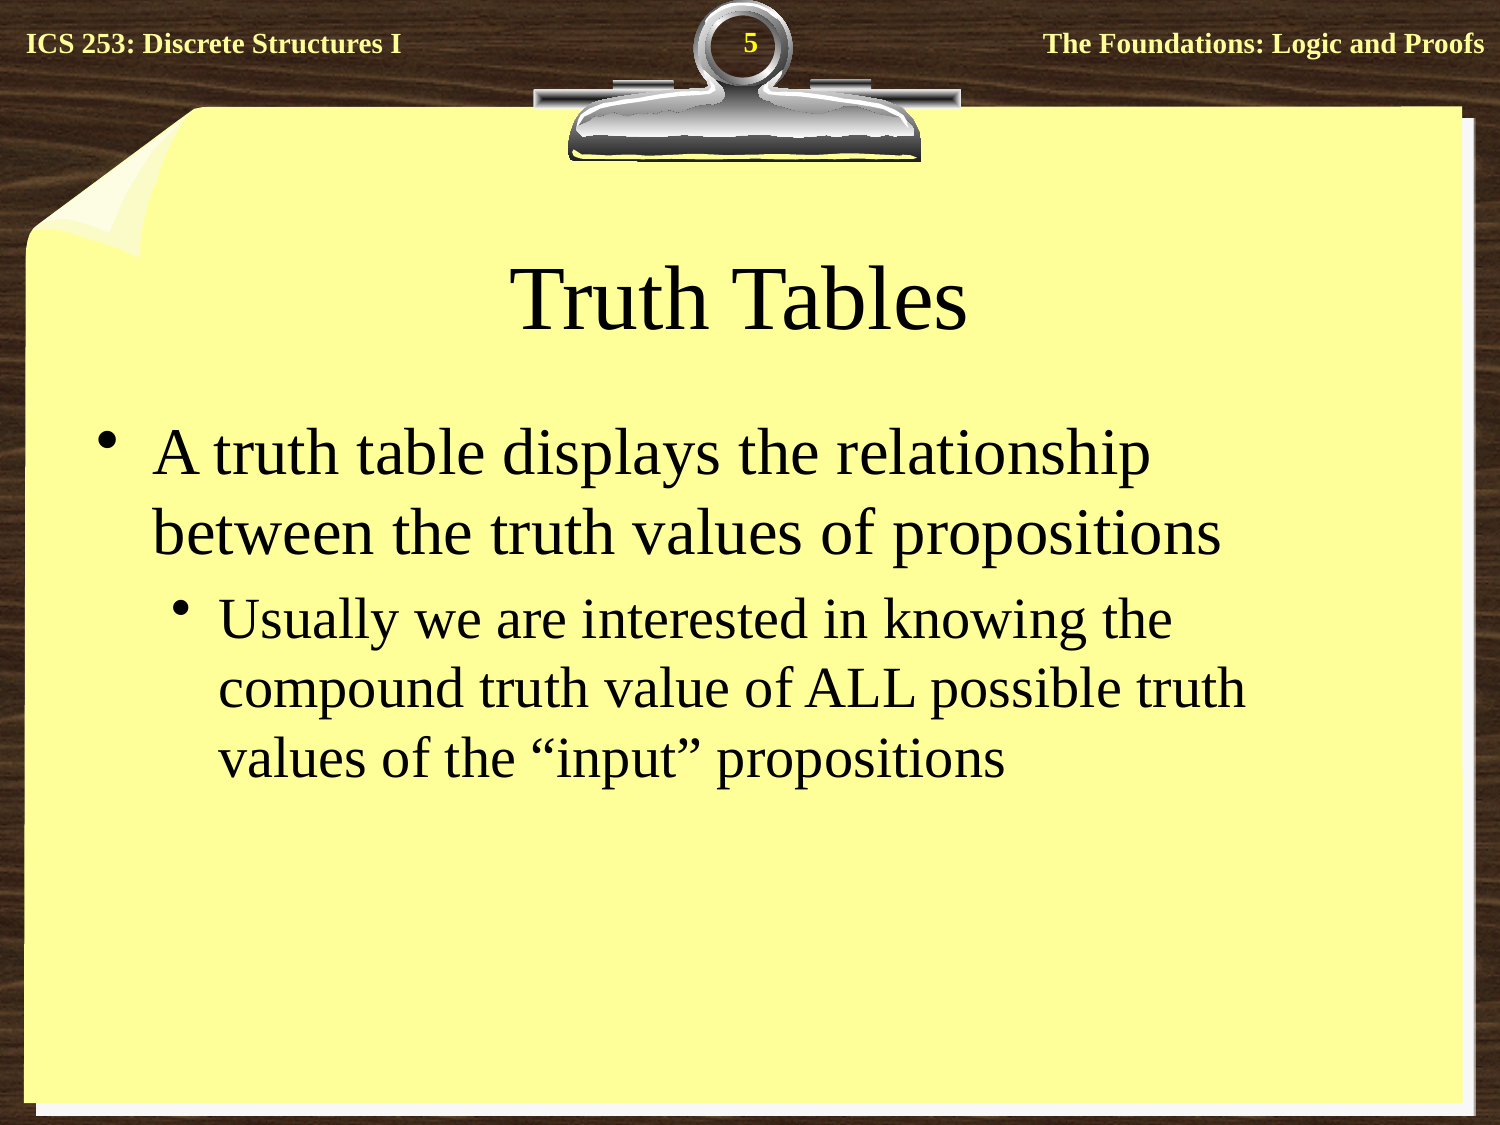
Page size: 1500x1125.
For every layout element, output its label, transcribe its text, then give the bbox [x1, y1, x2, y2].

title Truth Tables [77, 199, 1403, 387]
list A truth table displays the relationship between the truth values of propositions Usually we are interested in knowing the compound truth value of ALL possible truth values of the “input” propositions [81, 400, 1405, 975]
picture [723, 71, 763, 78]
slide_number 5 [704, 11, 774, 71]
picture [0, 0, 1500, 1125]
